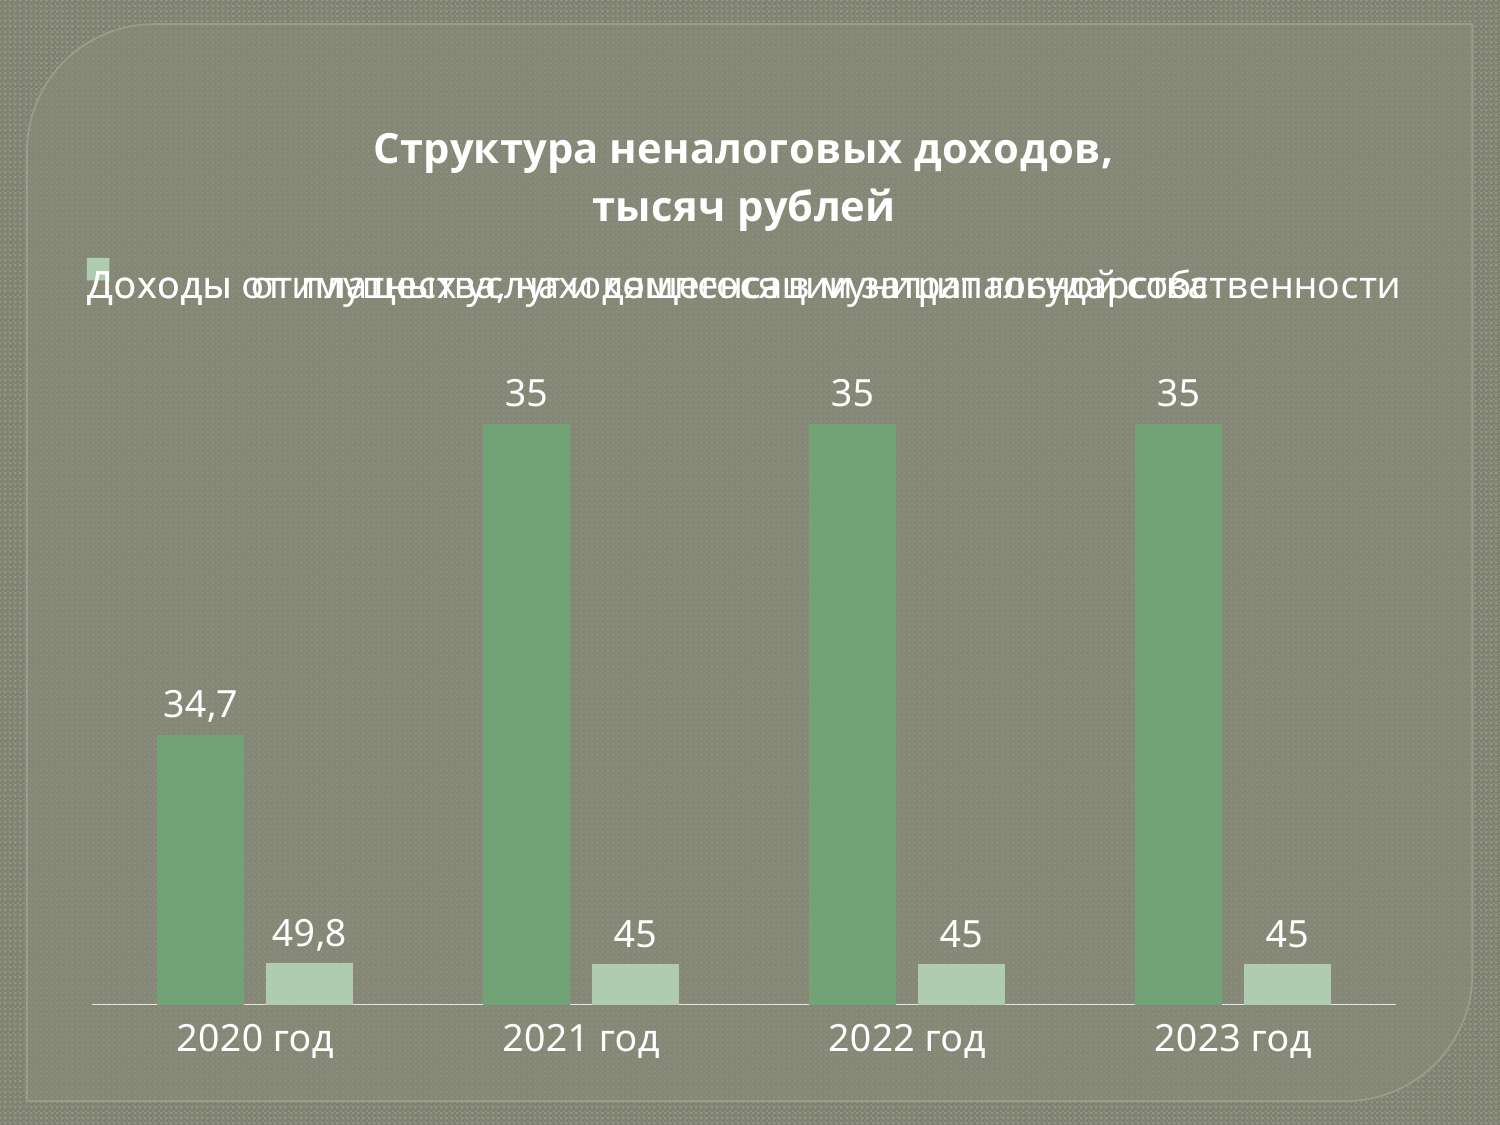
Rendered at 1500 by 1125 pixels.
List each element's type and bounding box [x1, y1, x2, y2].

chart [64, 77, 1424, 1083]
